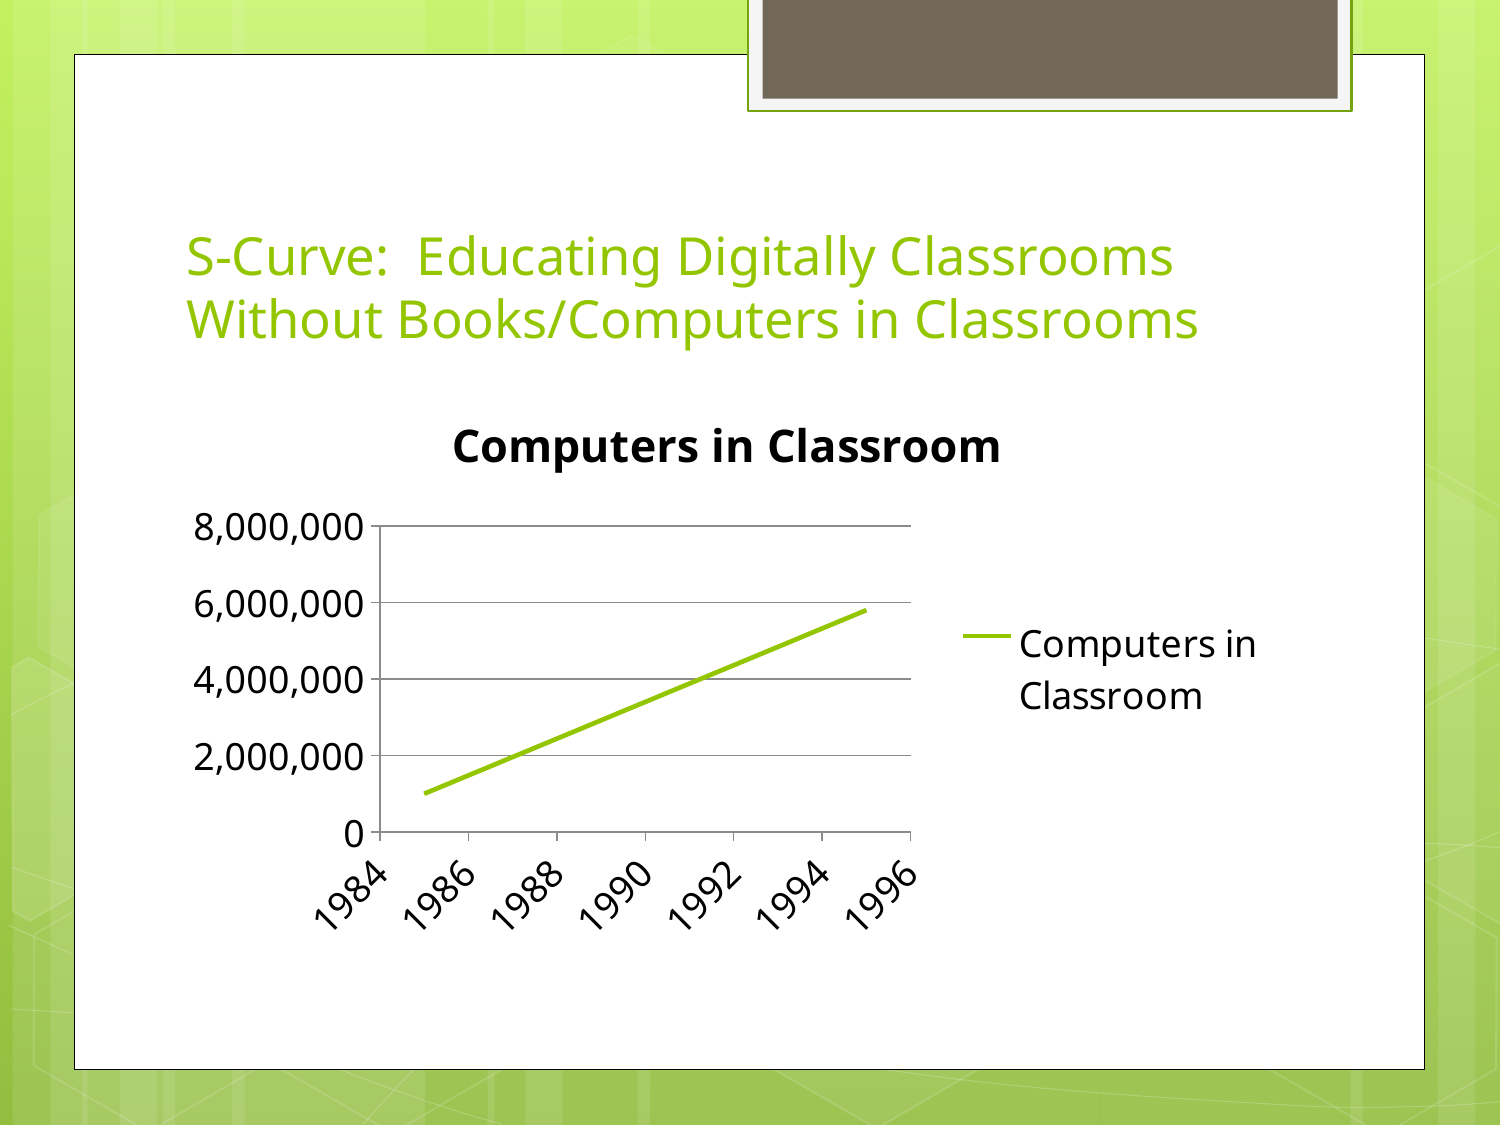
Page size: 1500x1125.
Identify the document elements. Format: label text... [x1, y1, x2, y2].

chart [170, 380, 1284, 957]
title S-Curve: Educating Digitally Classrooms Without Books/Computers in Classrooms [171, 168, 1324, 357]
